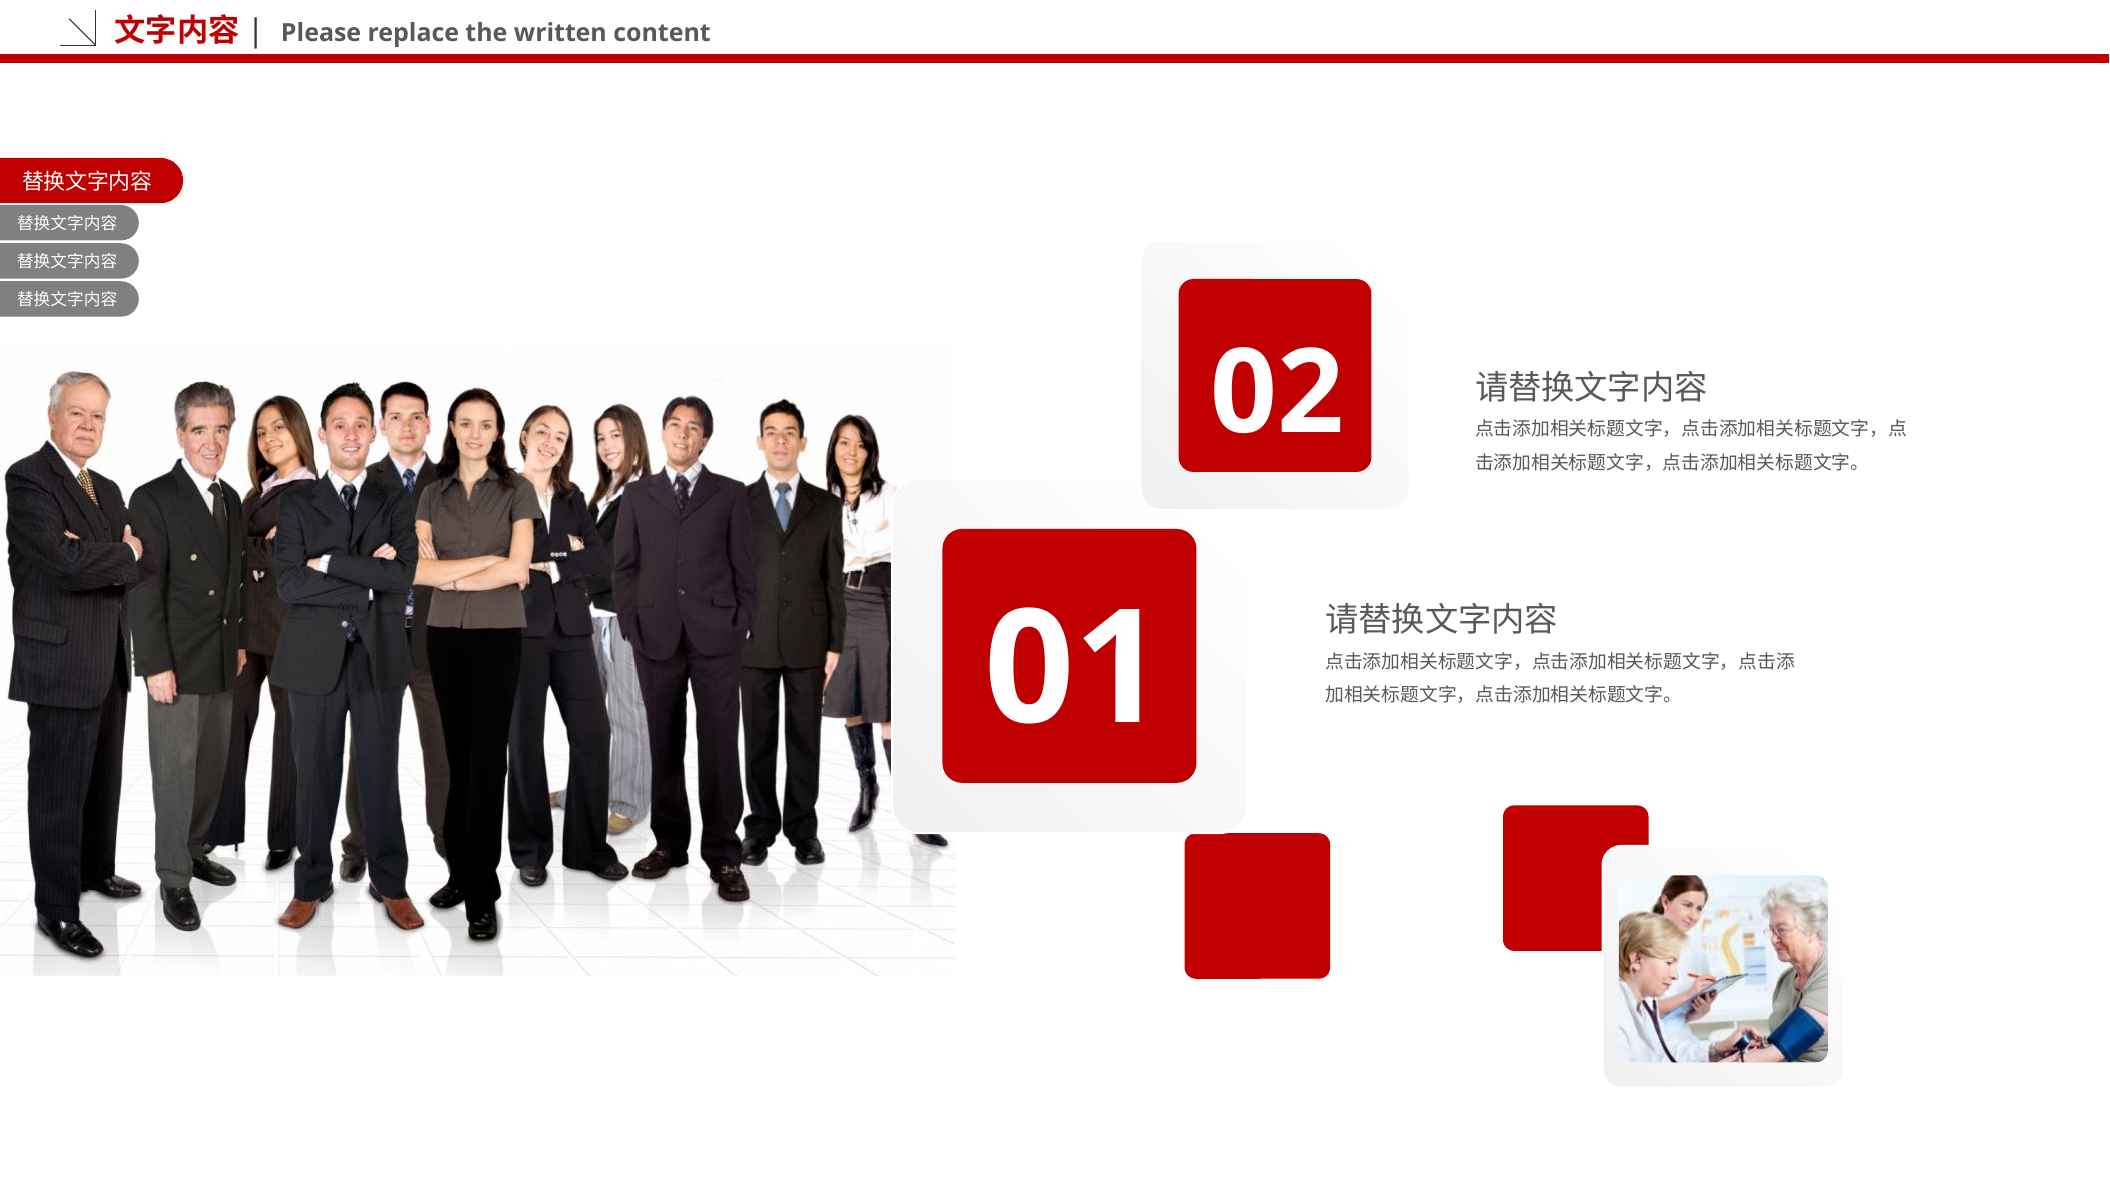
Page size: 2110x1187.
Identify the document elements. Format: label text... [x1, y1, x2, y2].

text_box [1140, 240, 1410, 511]
text_box [0, 242, 127, 280]
text_box 替换文字内容 [5, 243, 157, 279]
text_box 替换文字内容 [5, 160, 169, 202]
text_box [60, 9, 96, 46]
text_box 请替换文字内容 点击添加相关标题文字，点击添加相关标题文字，点击添加相关标题文字，点击添加相关标题文字。 [1453, 335, 1941, 484]
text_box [892, 478, 1247, 834]
text_box 替换文字内容 [5, 281, 157, 317]
text_box [1184, 833, 1331, 979]
text_box [0, 344, 956, 977]
text_box 替换文字内容 [5, 204, 157, 241]
text_box 请替换文字内容 点击添加相关标题文字，点击添加相关标题文字，点击添加相关标题文字，点击添加相关标题文字。 [1304, 567, 1828, 717]
text_box [0, 280, 127, 318]
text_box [1602, 845, 1845, 1088]
text_box [0, 156, 185, 205]
text_box [1503, 805, 1649, 951]
text_box [0, 203, 125, 242]
text_box 文字内容| Please replace the written content [103, 4, 927, 54]
